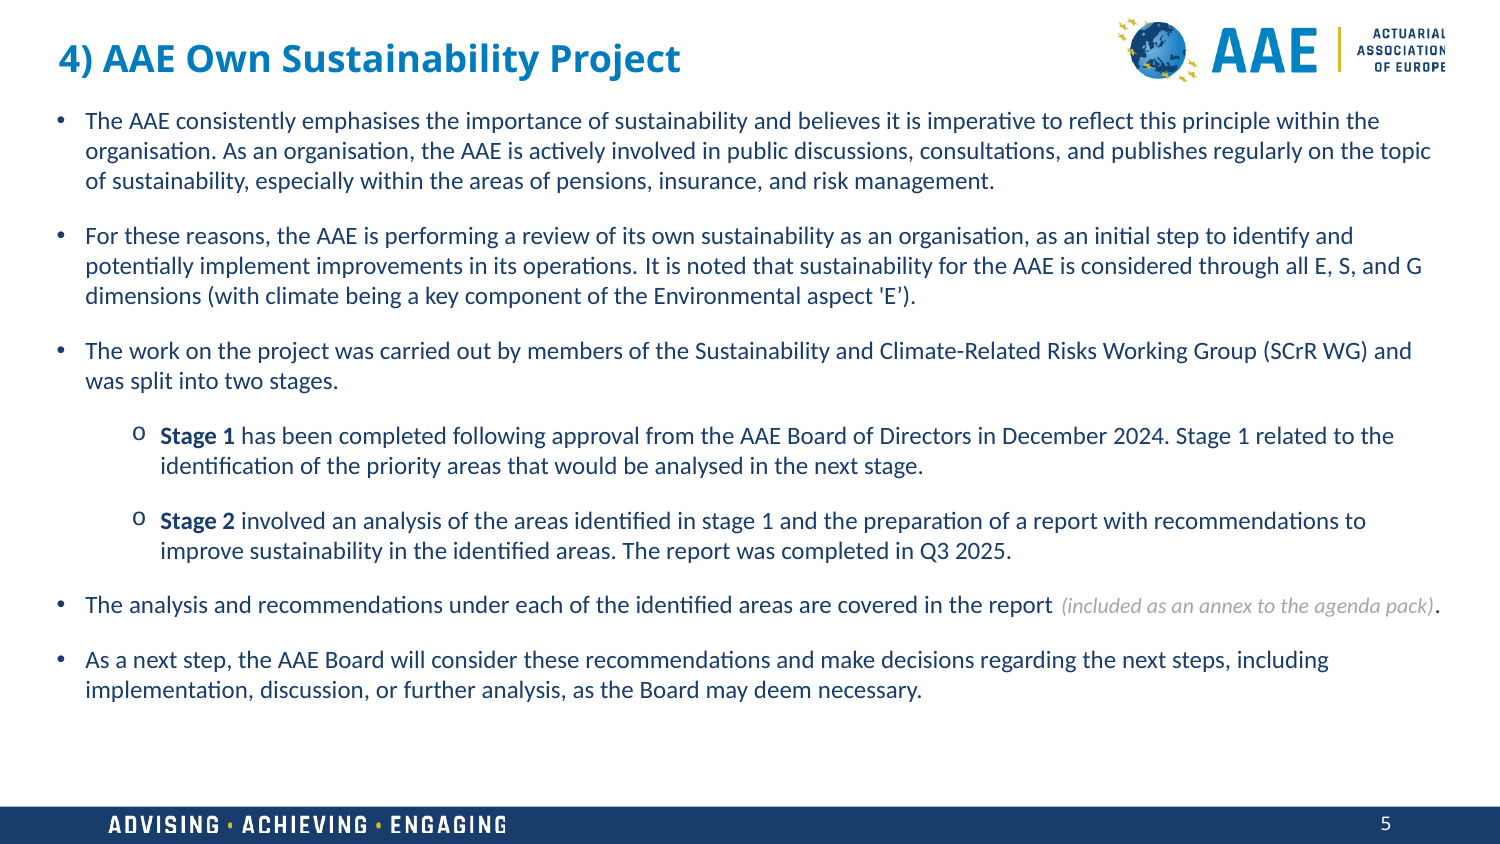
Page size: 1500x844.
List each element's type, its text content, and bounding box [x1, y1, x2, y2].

slide_number 5 [1102, 809, 1392, 842]
text_box The AAE consistently emphasises the importance of sustainability and believes it is imperative to reflect this principle within the organisation. As an organisation, the AAE is actively involved in public discussions, consultations, and publishes regularly on the topic of sustainability, especially within the areas of pensions, insurance, and risk management. For these reasons, the AAE is performing a review of its own sustainability as an organisation, as an initial step to identify and potentially implement improvements in its operations. It is noted that sustainability for the AAE is considered through all E, S, and G dimensions (with climate being a key component of the Environmental aspect 'E’). The work on the project was carried out by members of the Sustainability and Climate-Related Risks Working Group (SCrR WG) and was split into two stages. Stage 1 has been completed following approval from the AAE Board of Directors in December 2024. Stage 1 related to the identification of the priority areas that would be analysed in the next stage. Stage 2 involved an analysis of the areas identified in stage 1 and the preparation of a report with recommendations to improve sustainability in the identified areas. The report was completed in Q3 2025. The analysis and recommendations under each of the identified areas are covered in the report (included as an annex to the agenda pack). As a next step, the AAE Board will consider these recommendations and make decisions regarding the next steps, including implementation, discussion, or further analysis, as the Board may deem necessary. [26, 97, 1457, 712]
title 4) AAE Own Sustainability Project [59, 17, 1344, 97]
